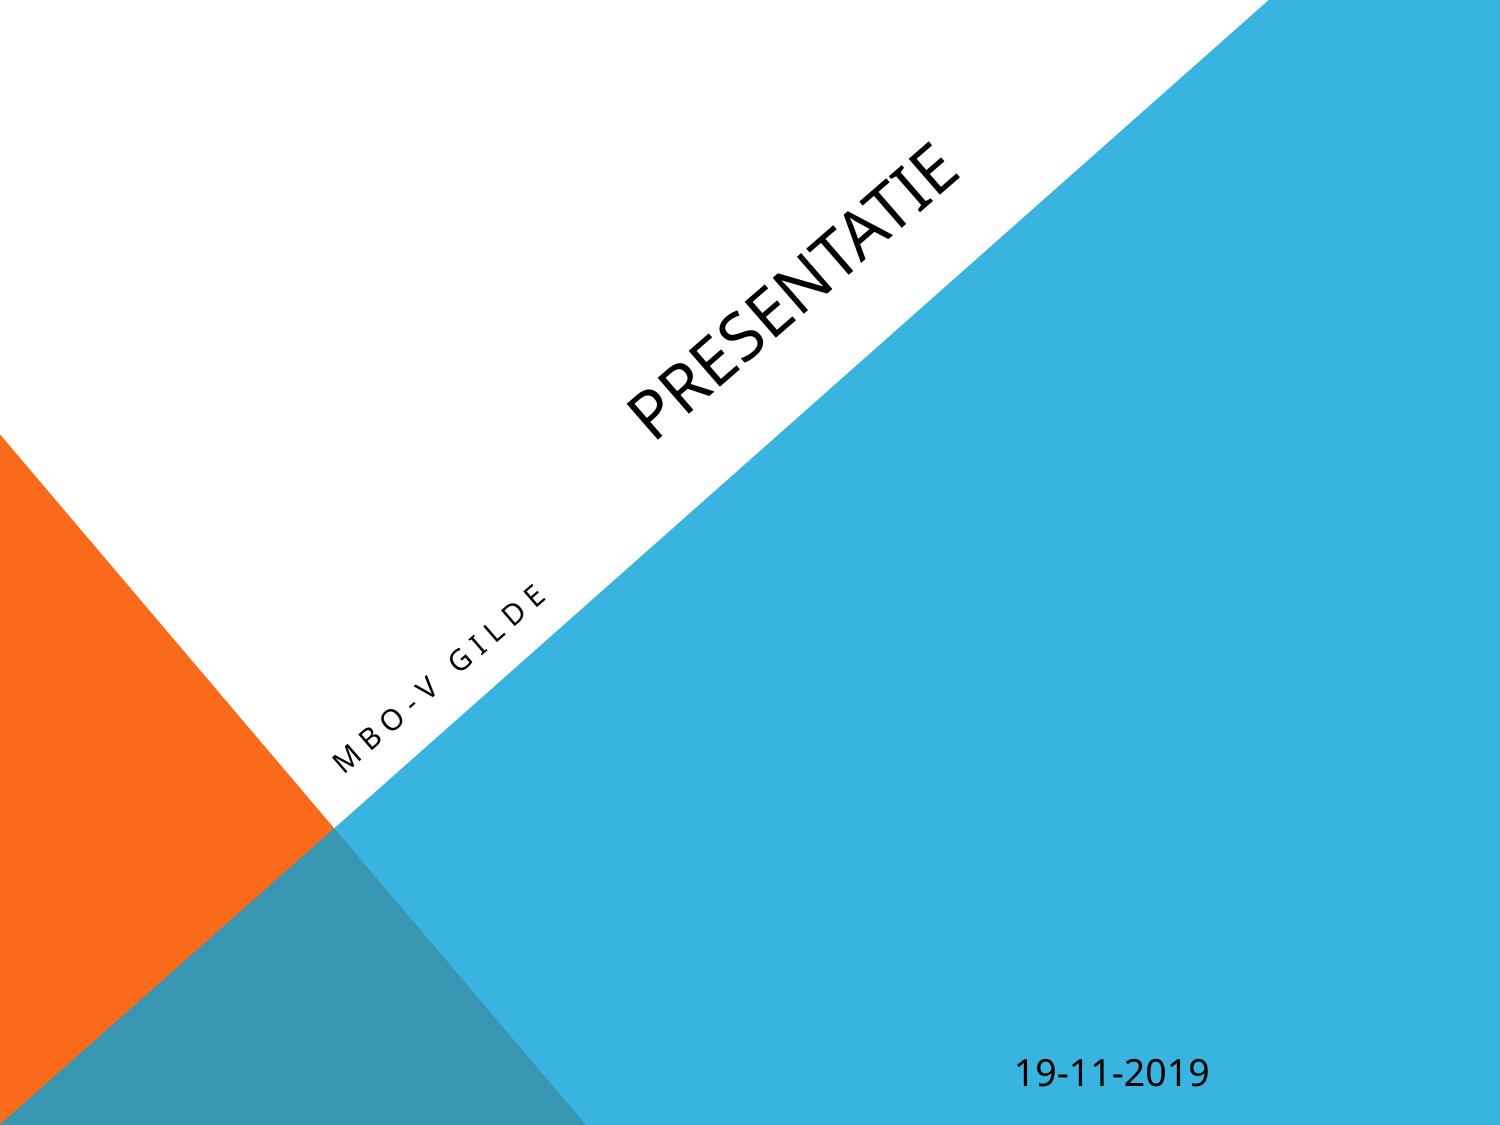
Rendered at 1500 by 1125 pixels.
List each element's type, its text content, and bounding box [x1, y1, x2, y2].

subtitle MBO-v gilde [312, 61, 1154, 804]
title Presentatie [182, 4, 1012, 761]
text_box 19-11-2019 [549, 1041, 1436, 1102]
